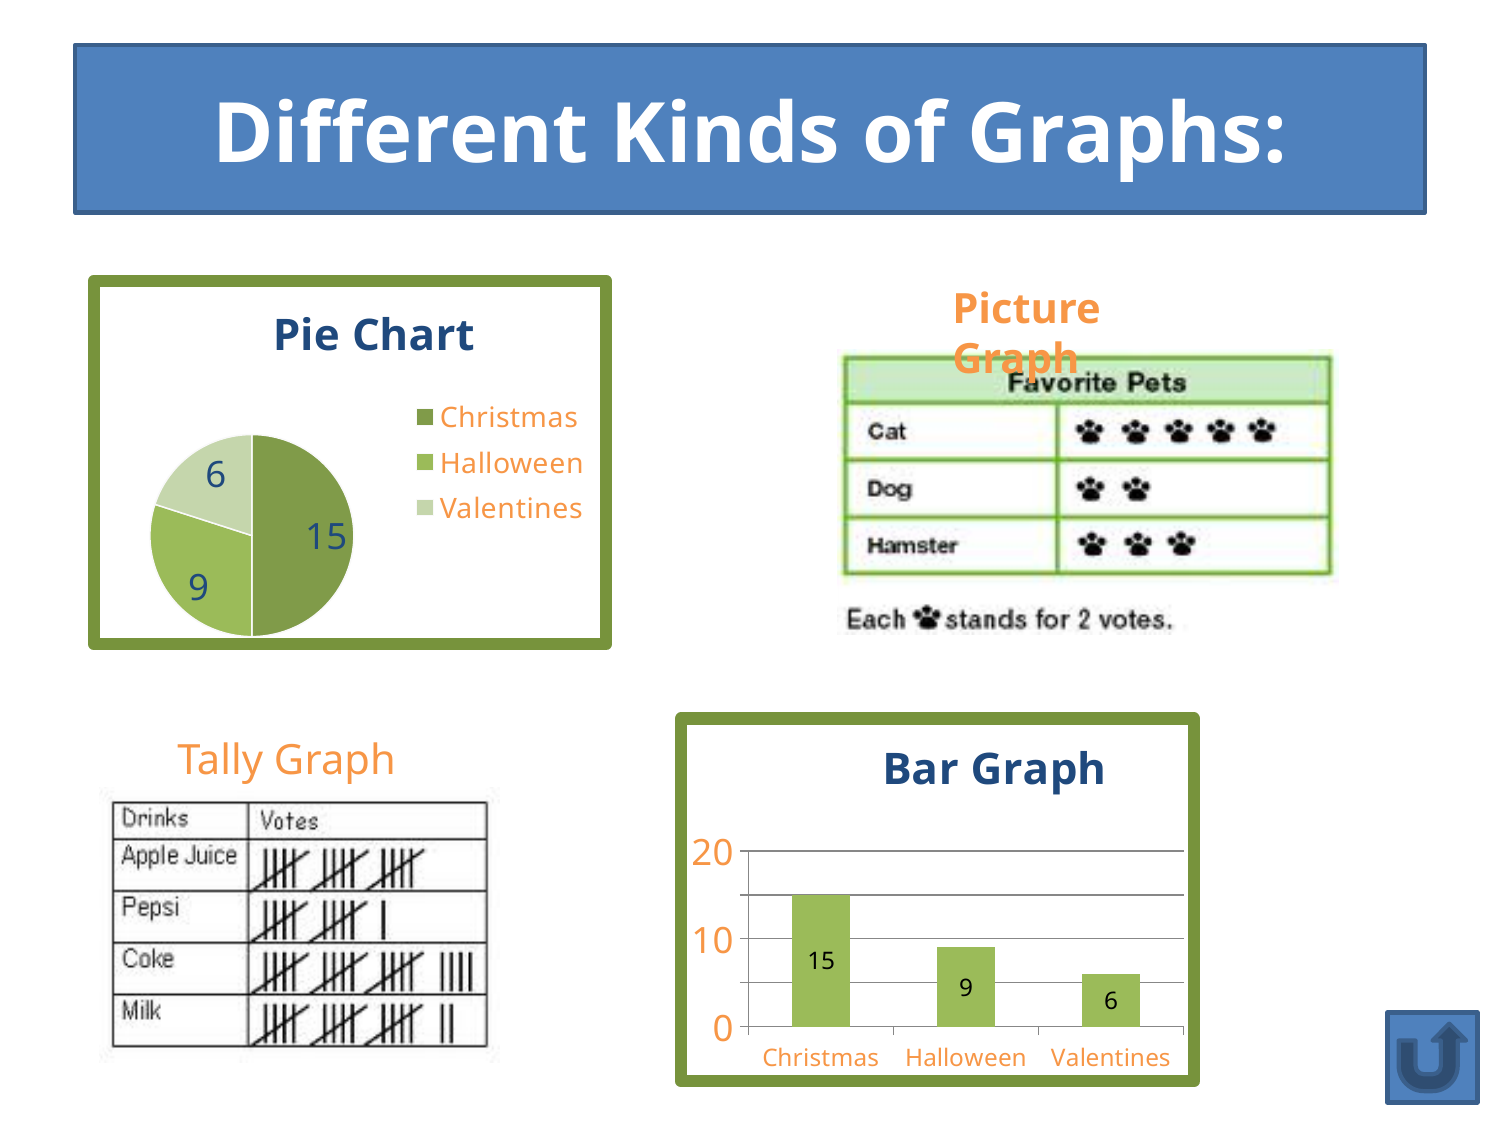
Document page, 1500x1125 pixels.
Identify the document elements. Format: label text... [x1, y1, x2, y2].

chart [674, 712, 1201, 1088]
text_box Picture Graph [937, 274, 1250, 348]
text_box Tally Graph [162, 725, 488, 785]
chart [87, 274, 613, 651]
text_box [1385, 1010, 1480, 1105]
picture [99, 787, 501, 1063]
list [837, 349, 1339, 636]
title Different Kinds of Graphs: [73, 43, 1427, 215]
